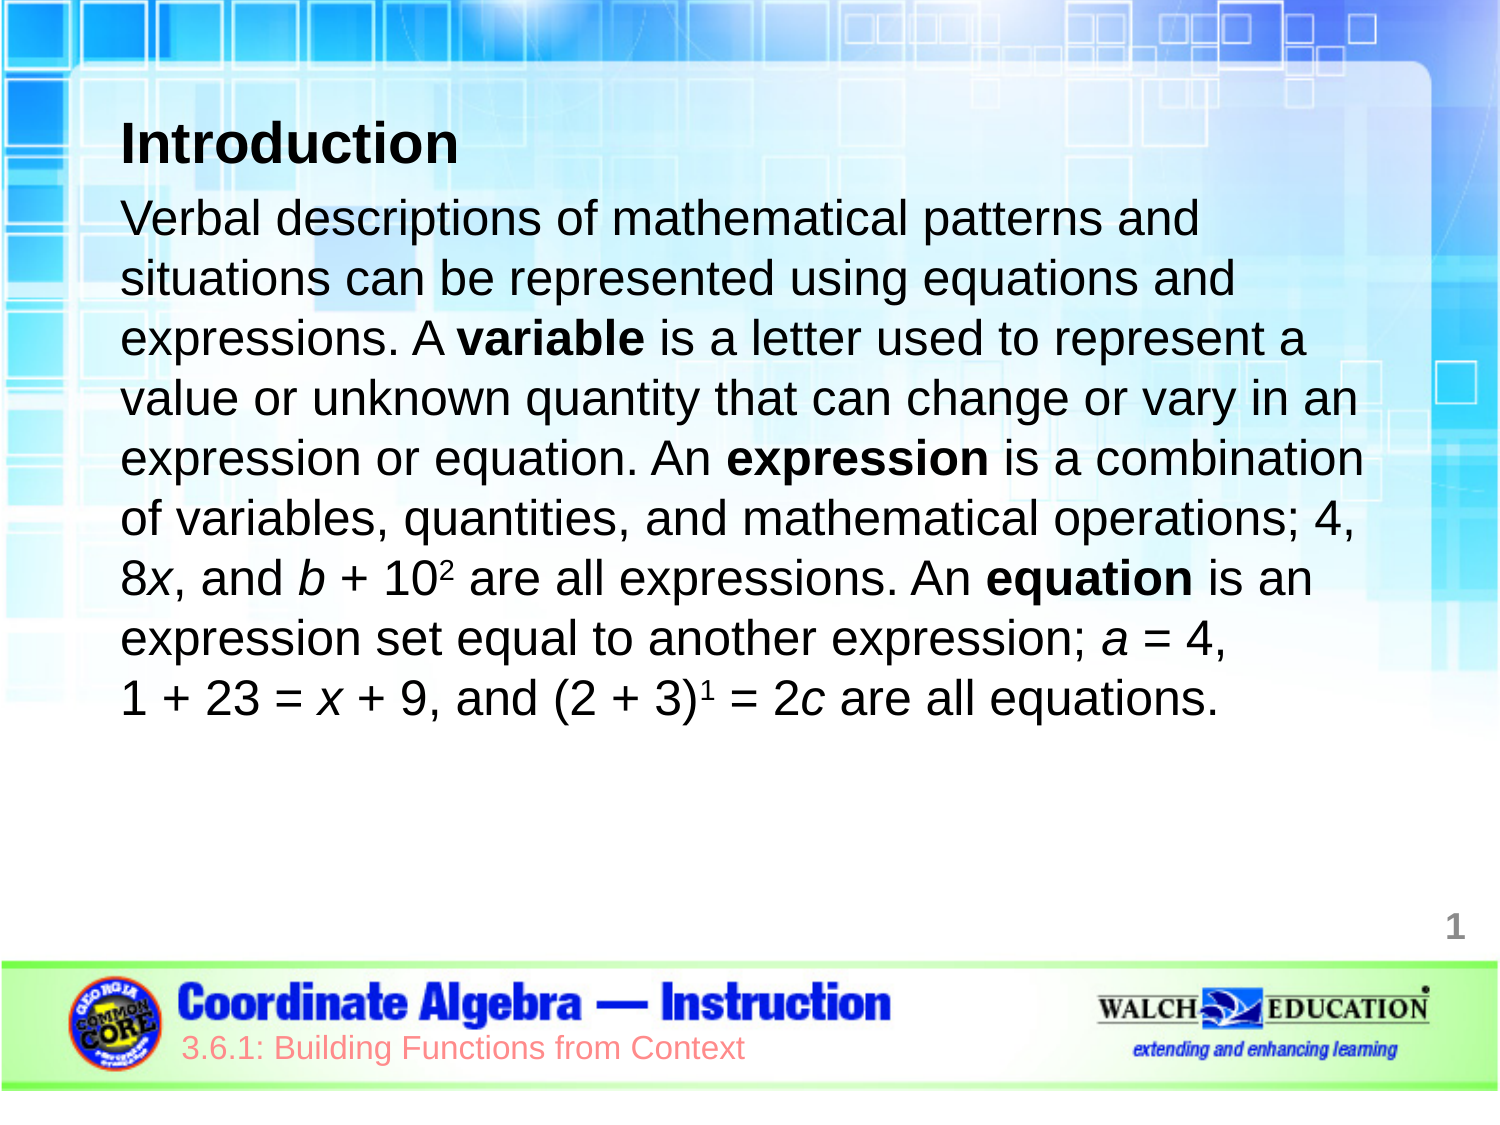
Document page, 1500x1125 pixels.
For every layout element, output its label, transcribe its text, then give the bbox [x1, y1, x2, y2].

slide_number 1 [1361, 901, 1481, 949]
picture [1, 0, 1500, 1091]
footer 3.6.1: Building Functions from Context [166, 1024, 1080, 1069]
subtitle Introduction Verbal descriptions of mathematical patterns and situations can be represented using equations and expressions. A variable is a letter used to represent a value or unknown quantity that can change or vary in an expression or equation. An expression is a combination of variables, quantities, and mathematical operations; 4, 8x, and b + 102 are all expressions. An equation is an expression set equal to another expression; a = 4, 1 + 23 = x + 9, and (2 + 3)1 = 2c are all equations. [105, 97, 1393, 918]
